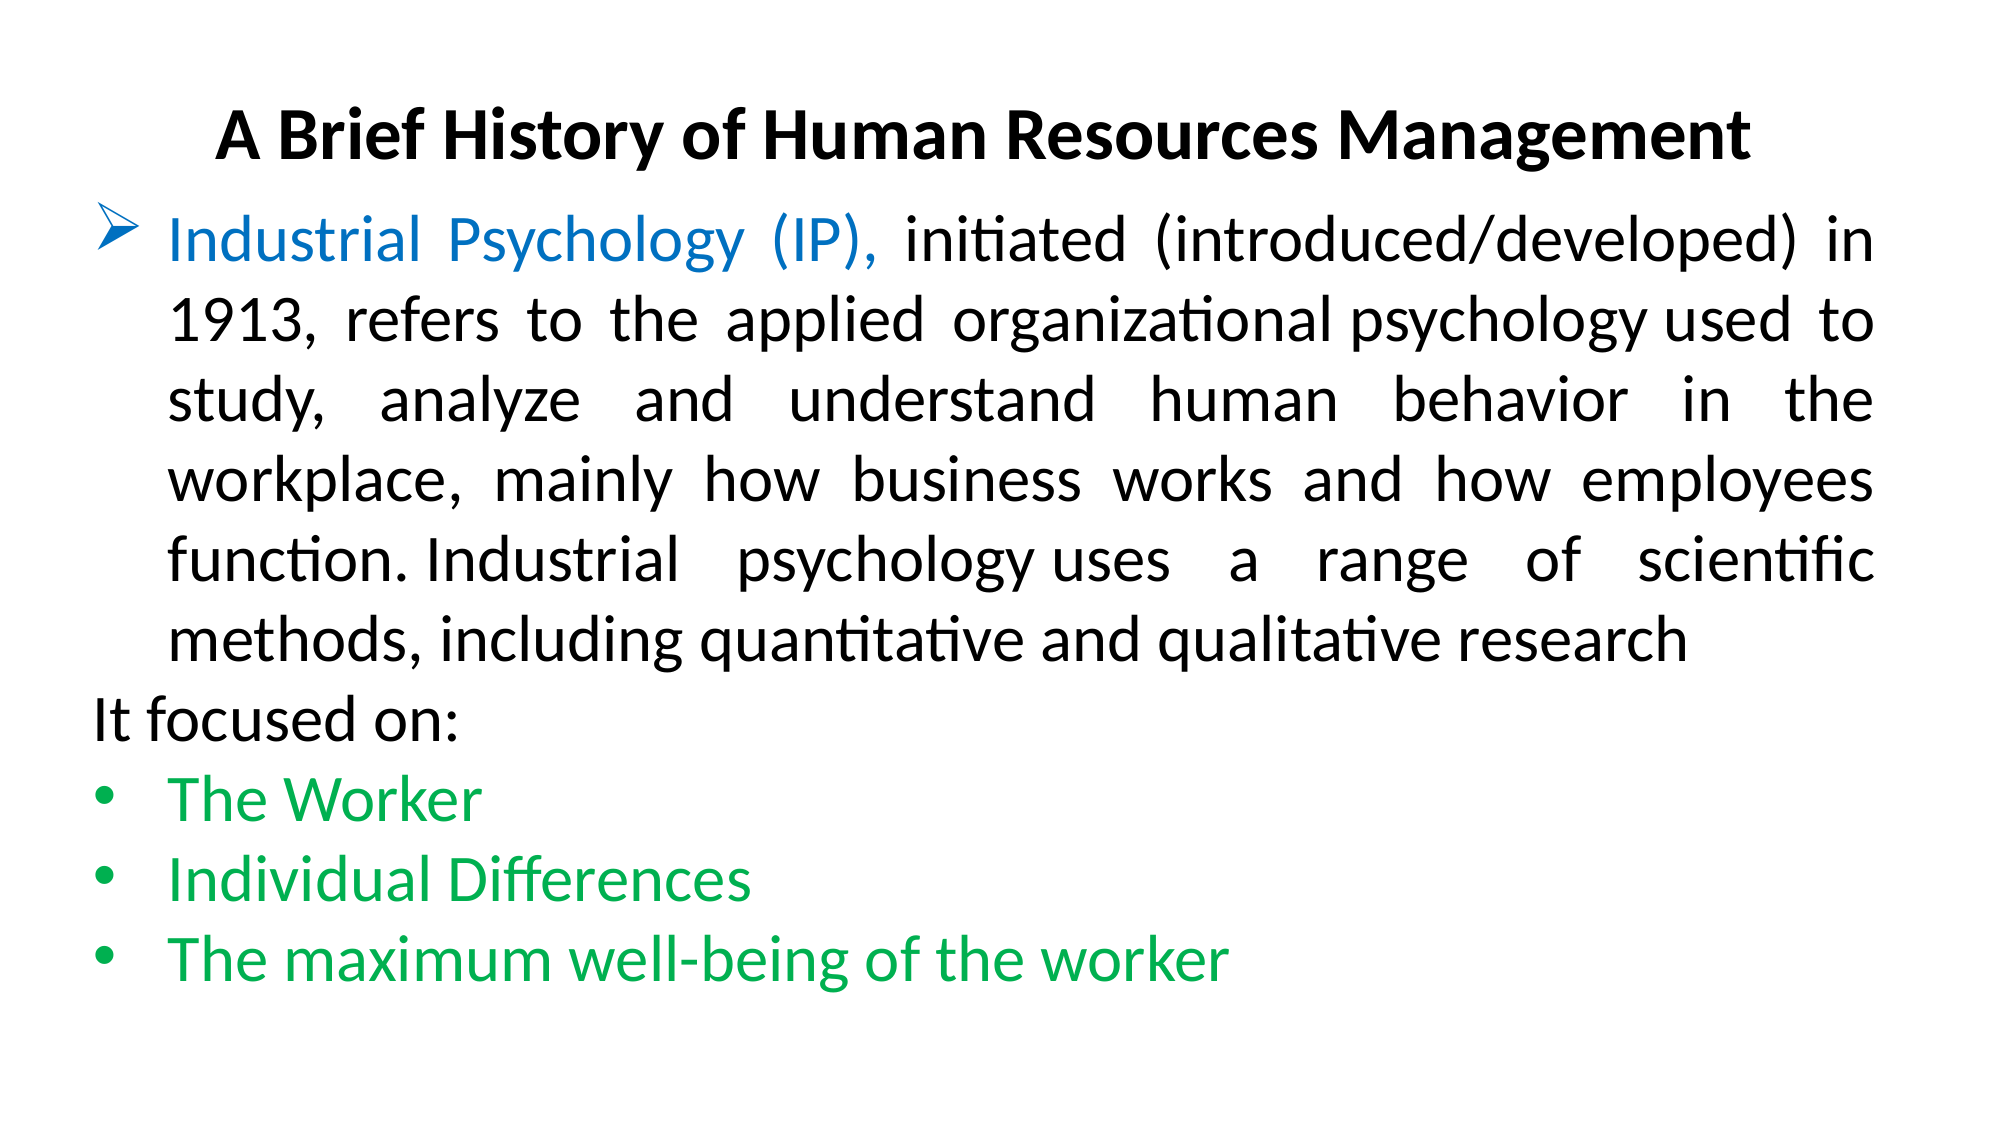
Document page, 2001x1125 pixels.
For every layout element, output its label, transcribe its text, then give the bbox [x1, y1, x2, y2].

text_box A Brief History of Human Resources Management [120, 77, 1850, 182]
text_box Industrial Psychology (IP), initiated (introduced/developed) in 1913, refers to the applied organizational psychology used to study, analyze and understand human behavior in the workplace, mainly how business works and how employees function. Industrial psychology uses a range of scientific methods, including quantitative and qualitative research It focused on: The Worker Individual Differences The maximum well-being of the worker [78, 187, 1891, 1002]
